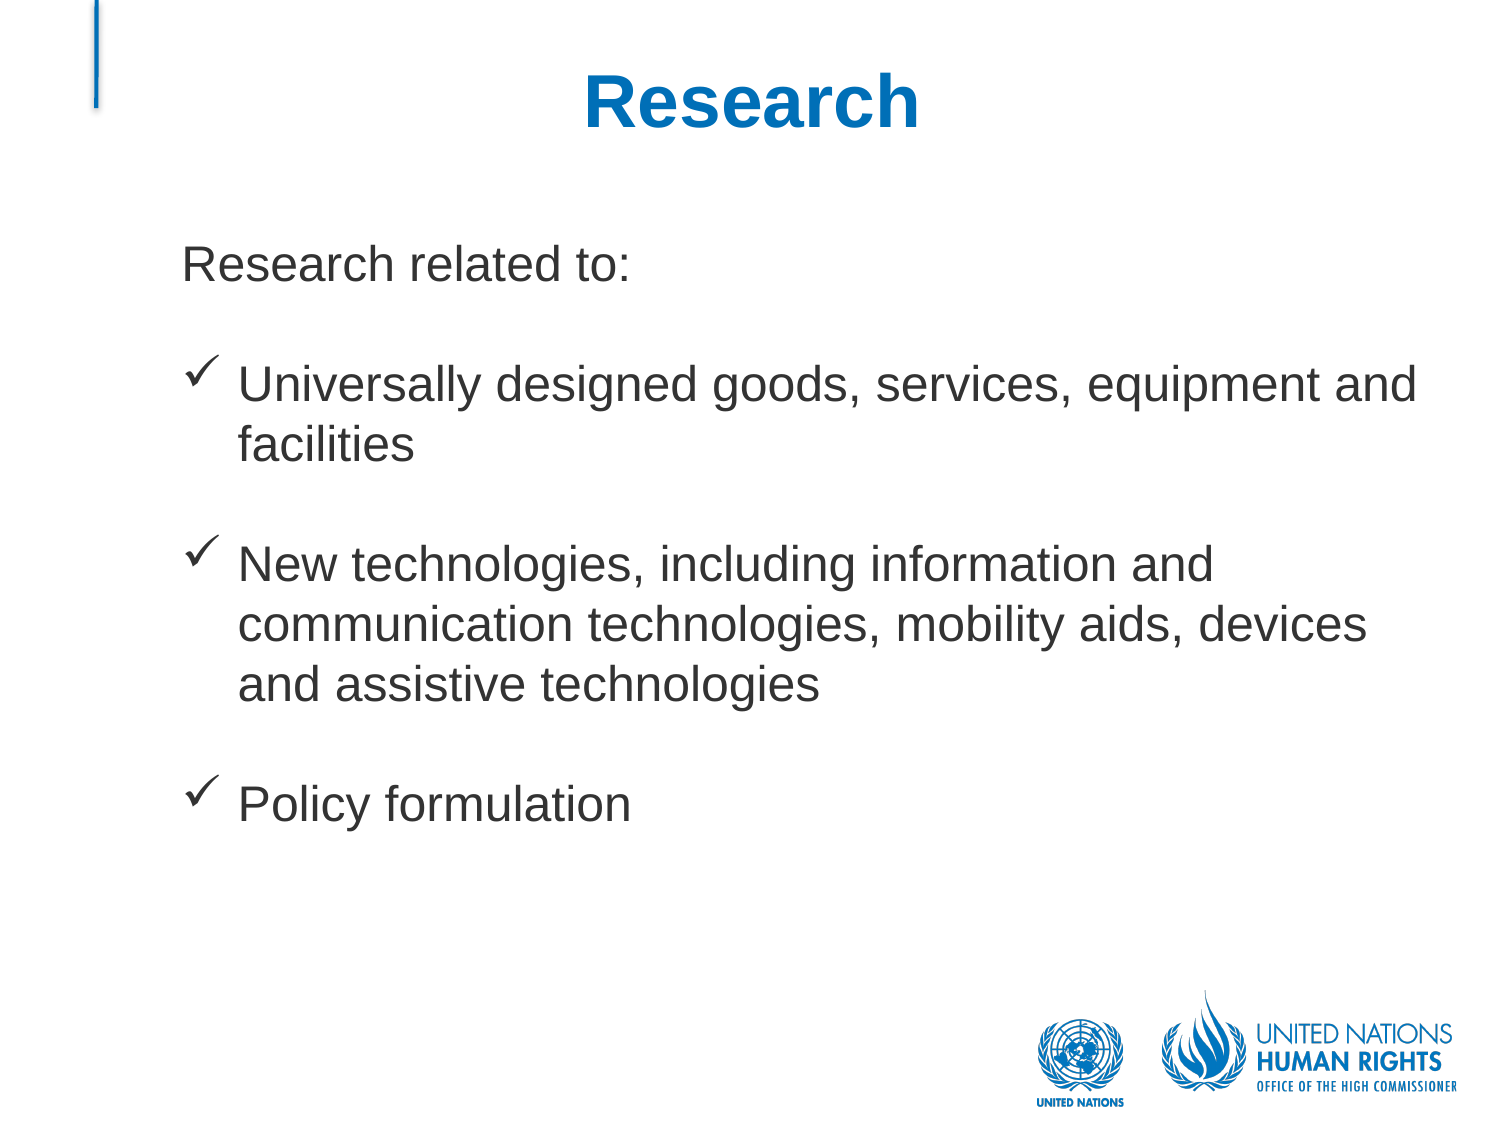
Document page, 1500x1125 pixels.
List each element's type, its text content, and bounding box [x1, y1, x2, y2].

text_box Research related to: Universally designed goods, services, equipment and facilities New technologies, including information and communication technologies, mobility aids, devices and assistive technologies Policy formulation [166, 223, 1437, 988]
title Research [68, 45, 1437, 224]
picture [1037, 990, 1457, 1107]
